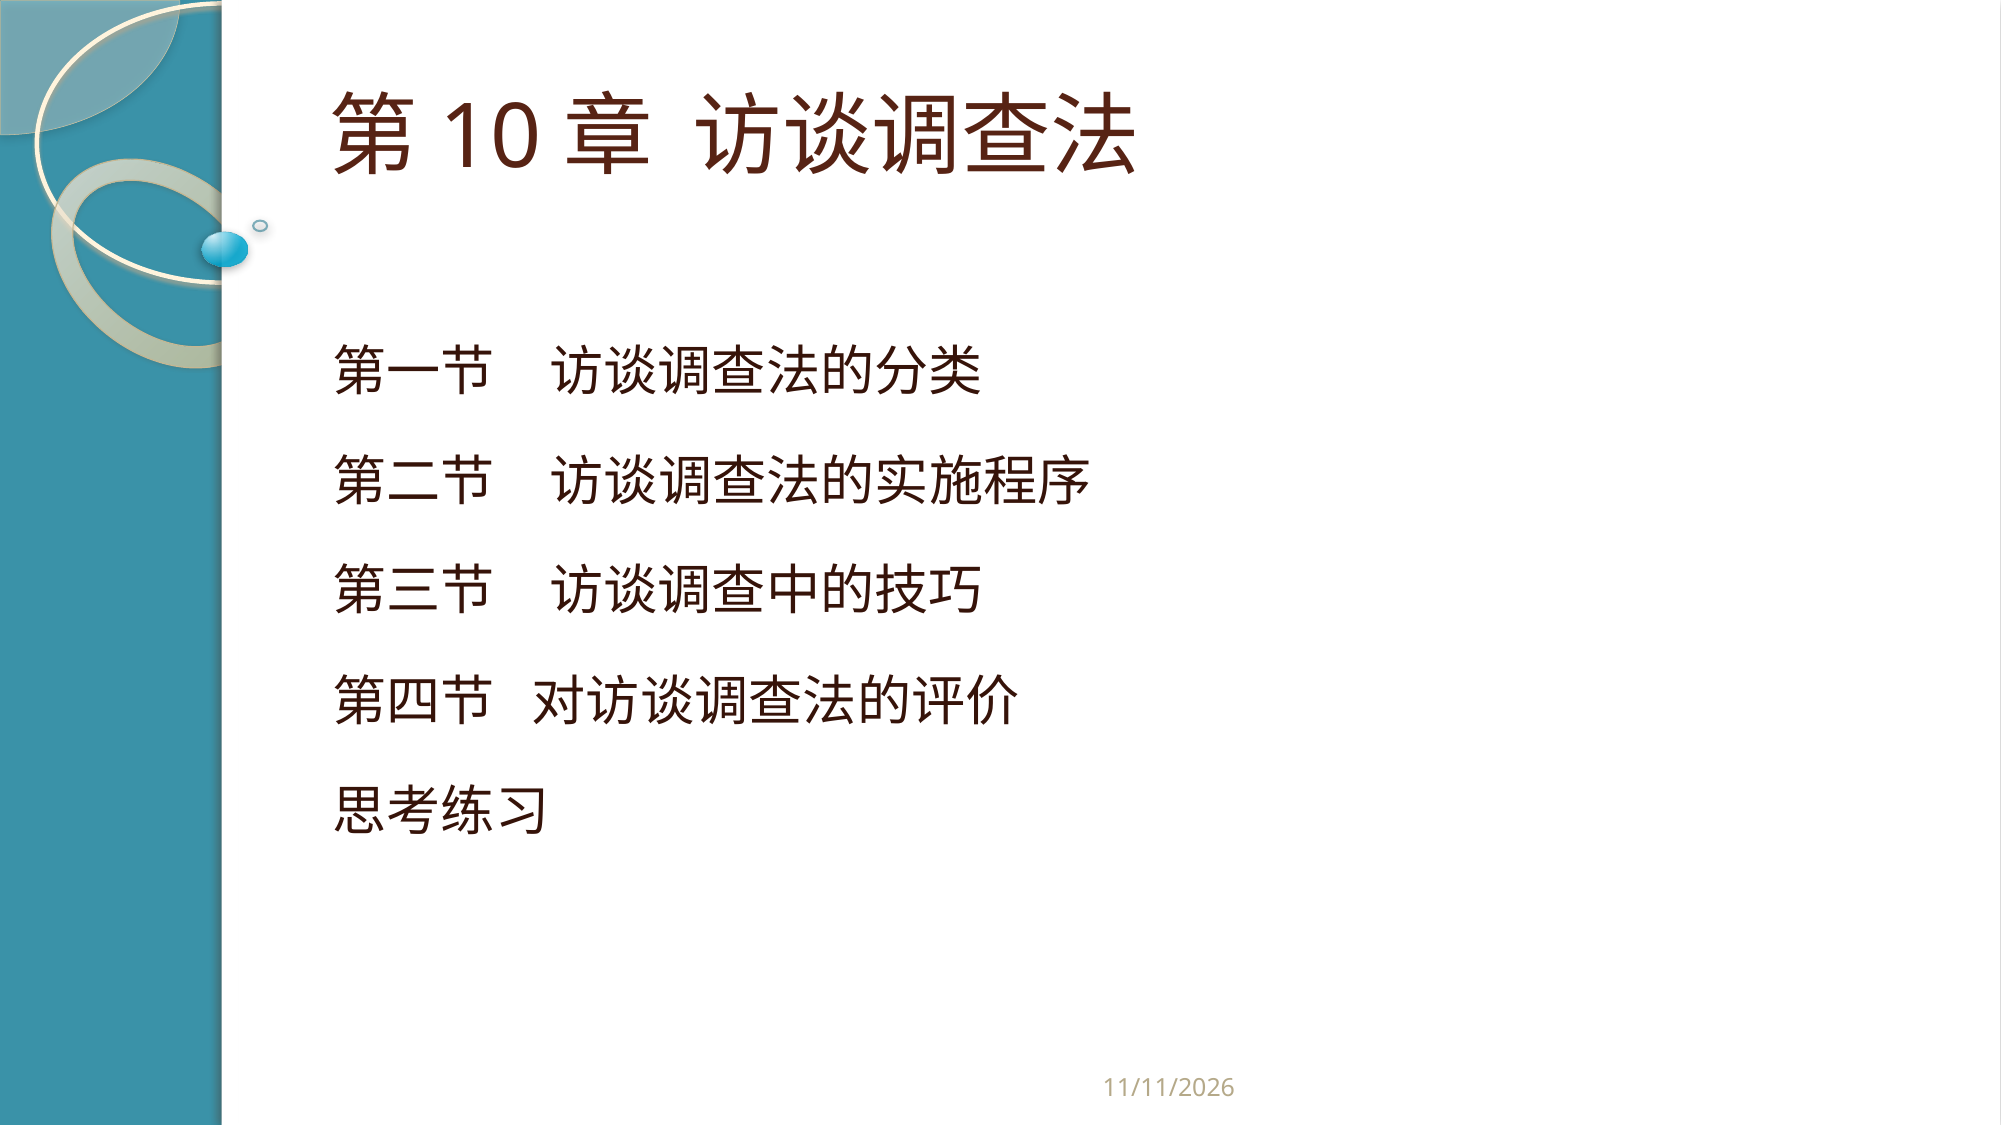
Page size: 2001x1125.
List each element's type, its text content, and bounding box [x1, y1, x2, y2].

title 第10章 访谈调查法 [313, 59, 1934, 301]
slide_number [783, 1034, 1250, 1113]
subtitle 第一节 访谈调查法的分类 第二节 访谈调查法的实施程序 第三节 访谈调查中的技巧 第四节 对访谈调查法的评价 思考练习 [313, 303, 1934, 940]
